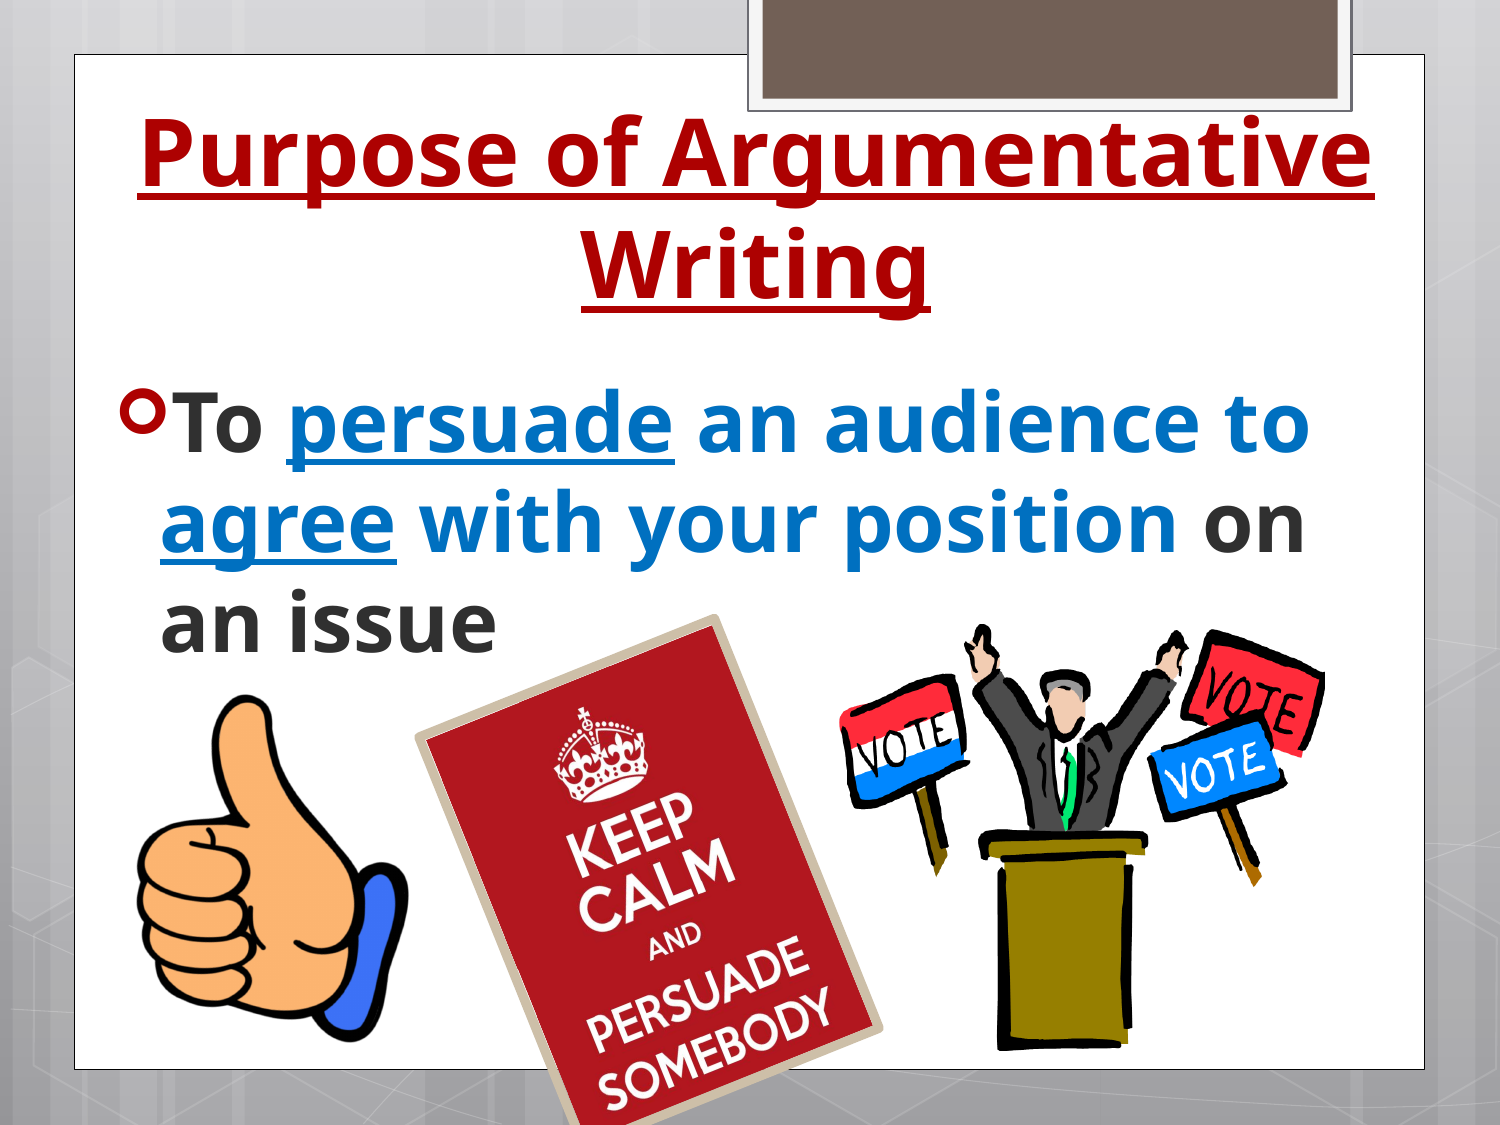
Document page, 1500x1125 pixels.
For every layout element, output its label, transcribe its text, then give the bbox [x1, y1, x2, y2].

title Purpose of Argumentative Writing [87, 137, 1425, 325]
picture [98, 624, 1326, 1125]
list To persuade an audience to agree with your position on an issue [88, 361, 1413, 938]
